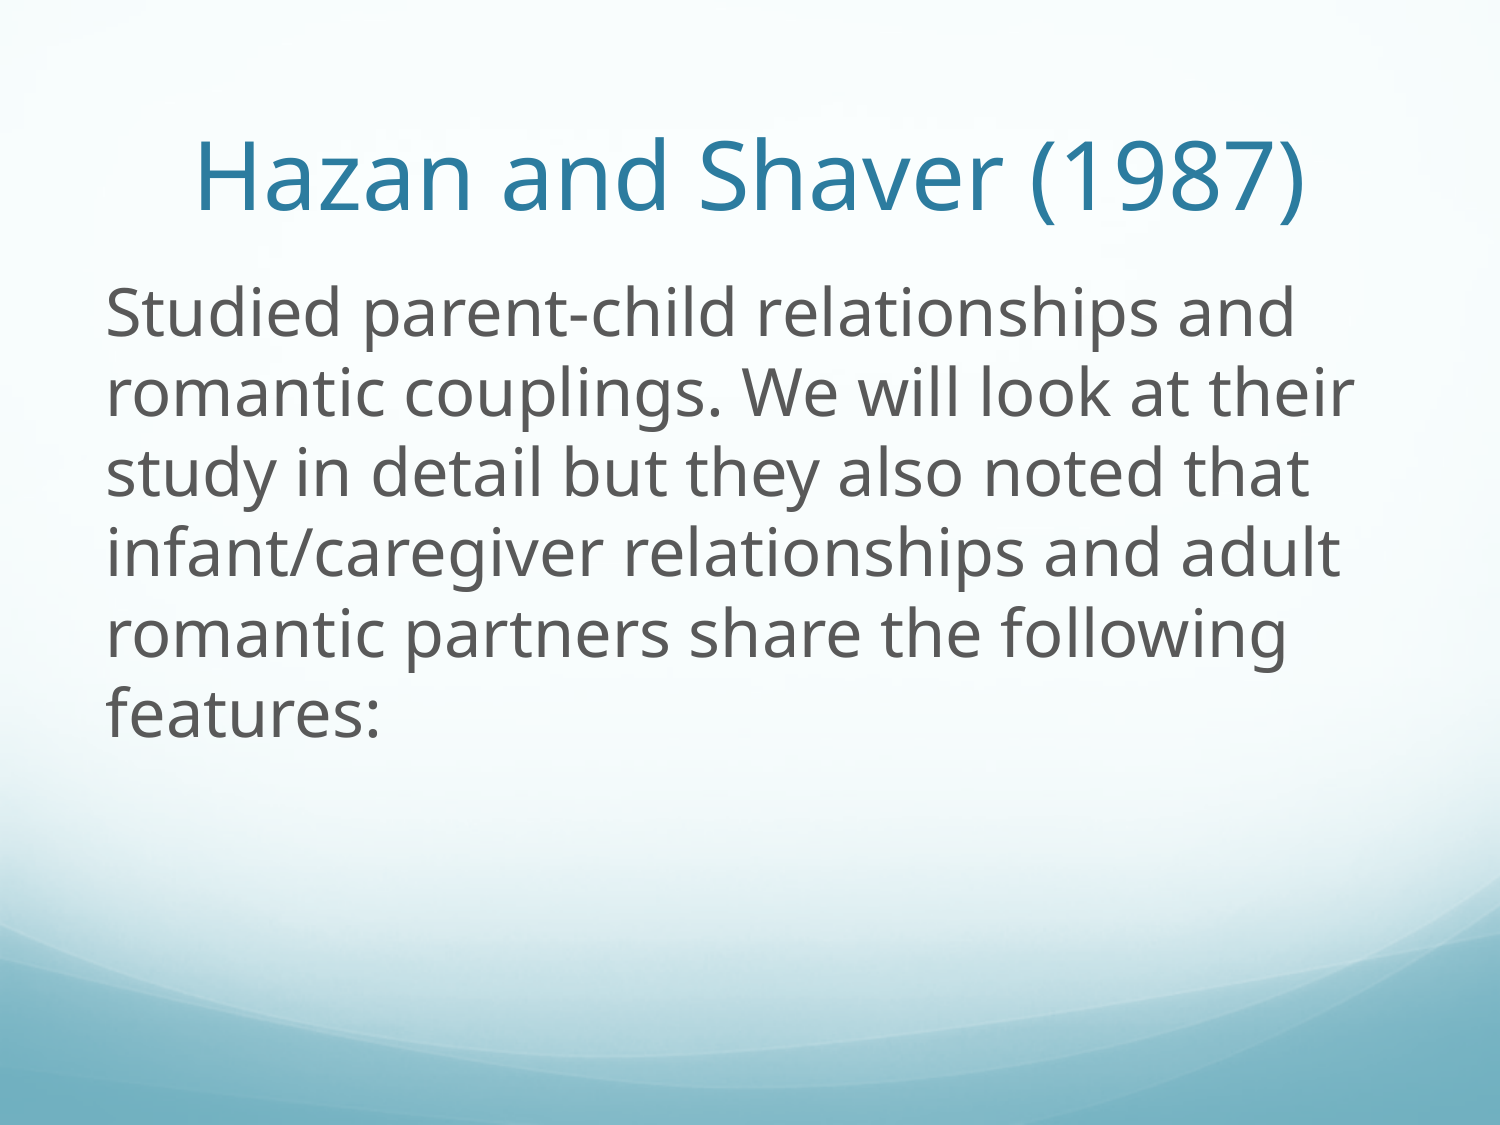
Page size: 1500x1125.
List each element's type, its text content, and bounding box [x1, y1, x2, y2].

list Studied parent-child relationships and romantic couplings. We will look at their study in detail but they also noted that infant/caregiver relationships and adult romantic partners share the following features: [90, 262, 1410, 975]
title Hazan and Shaver (1987) [90, 17, 1410, 237]
